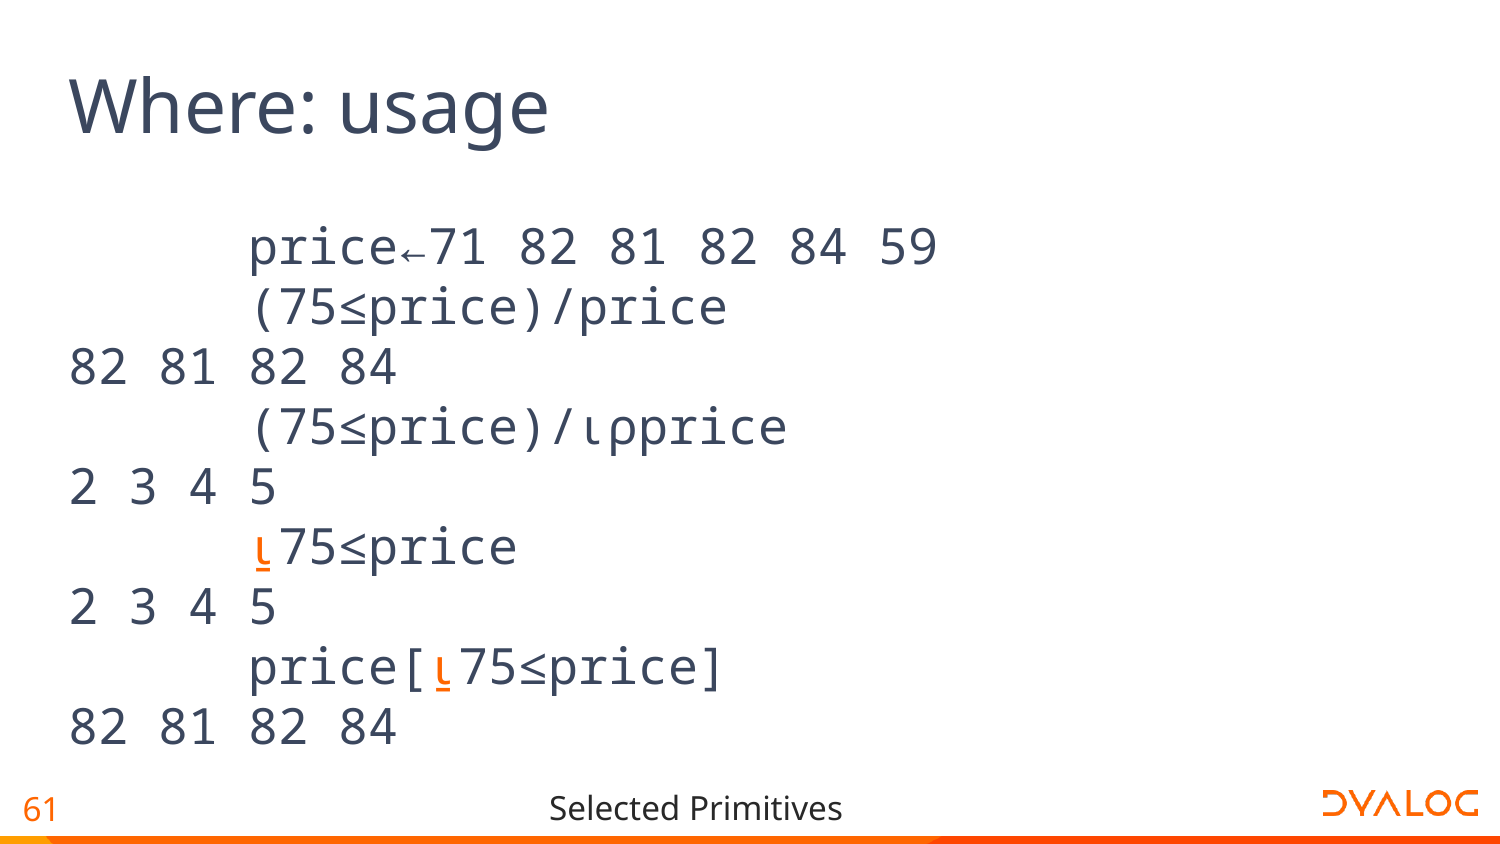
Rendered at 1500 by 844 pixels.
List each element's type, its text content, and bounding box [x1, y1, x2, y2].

title Where: usage [53, 43, 1453, 157]
picture [0, 836, 1500, 844]
picture [1323, 790, 1478, 816]
list price←71 82 81 82 84 59 (75≤price)/price 82 81 82 84 (75≤price)/⍳⍴price 2 3 4 5 ⍸75≤price 2 3 4 5 price[⍸75≤price] 82 81 82 84 [53, 207, 1453, 740]
